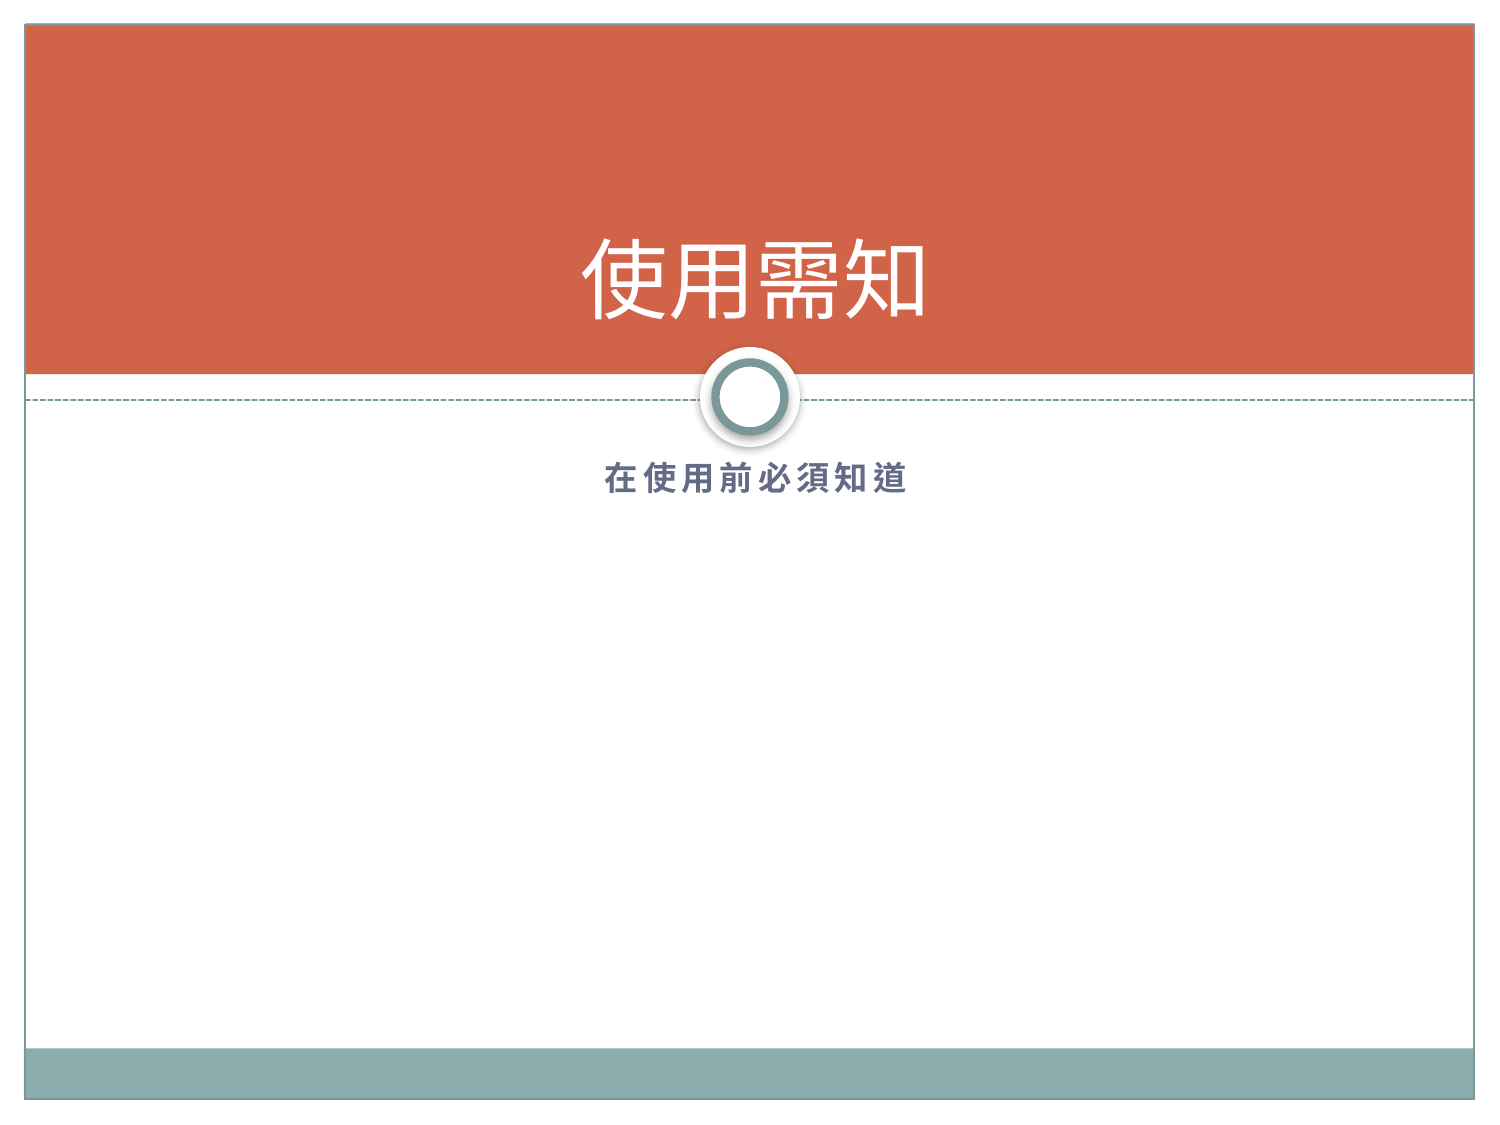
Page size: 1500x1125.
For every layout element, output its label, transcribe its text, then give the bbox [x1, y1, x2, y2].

list 在使用前必須知道 [224, 450, 1288, 725]
title 使用需知 [118, 87, 1394, 338]
